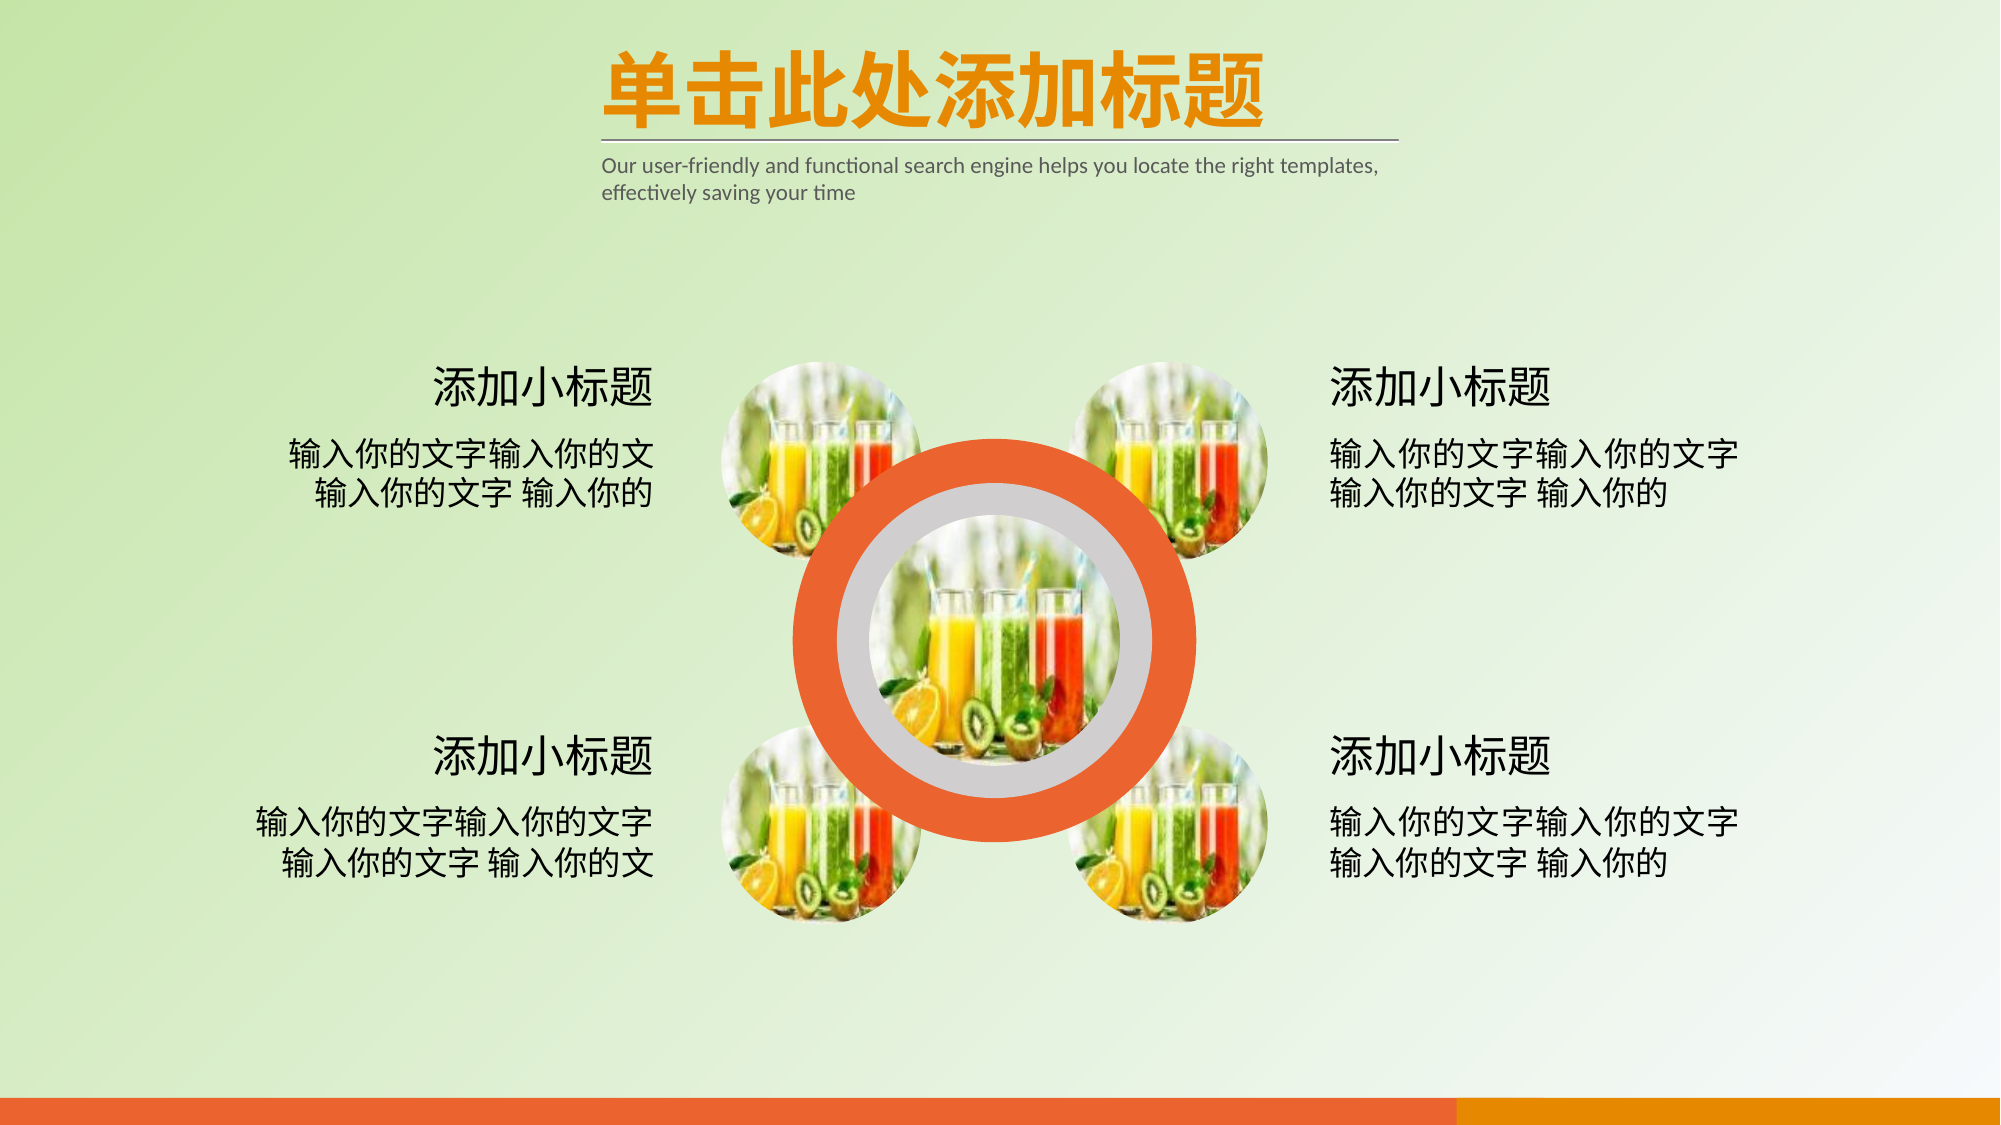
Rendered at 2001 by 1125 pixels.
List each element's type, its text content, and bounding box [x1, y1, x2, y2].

text_box [0, 1097, 1456, 1125]
text_box 输入你的文字输入你的文字 输入你的文字 输入你的文 [228, 794, 670, 889]
text_box 输入你的文字输入你的文 输入你的文字 输入你的 [228, 425, 670, 520]
text_box 添加小标题 [375, 720, 670, 789]
text_box 输入你的文字输入你的文字 输入你的文字 输入你的 [1314, 425, 1756, 520]
text_box [1456, 1097, 2000, 1125]
text_box 添加小标题 [1314, 351, 1609, 420]
text_box 输入你的文字输入你的文字 输入你的文字 输入你的 [1314, 794, 1756, 889]
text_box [721, 361, 1268, 925]
text_box 添加小标题 [1314, 720, 1609, 789]
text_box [585, 30, 1415, 214]
text_box 添加小标题 [375, 351, 670, 420]
